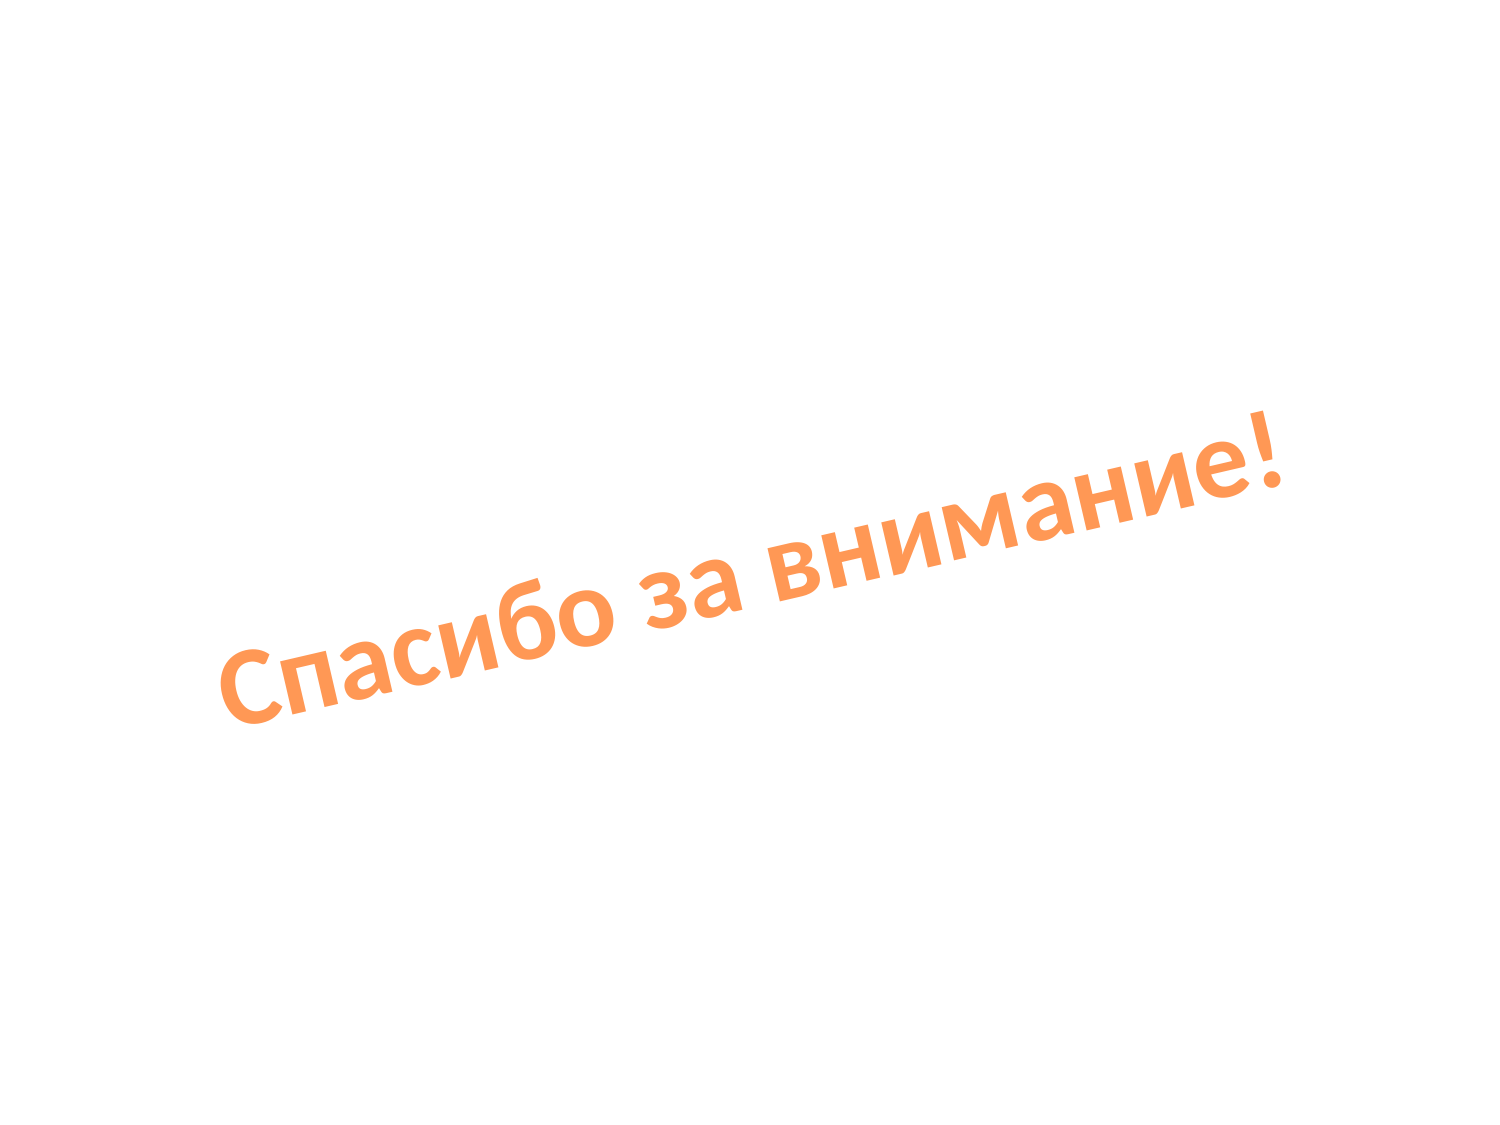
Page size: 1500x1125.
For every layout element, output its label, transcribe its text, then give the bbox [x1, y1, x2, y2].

text_box Спасибо за внимание! [186, 360, 1314, 763]
